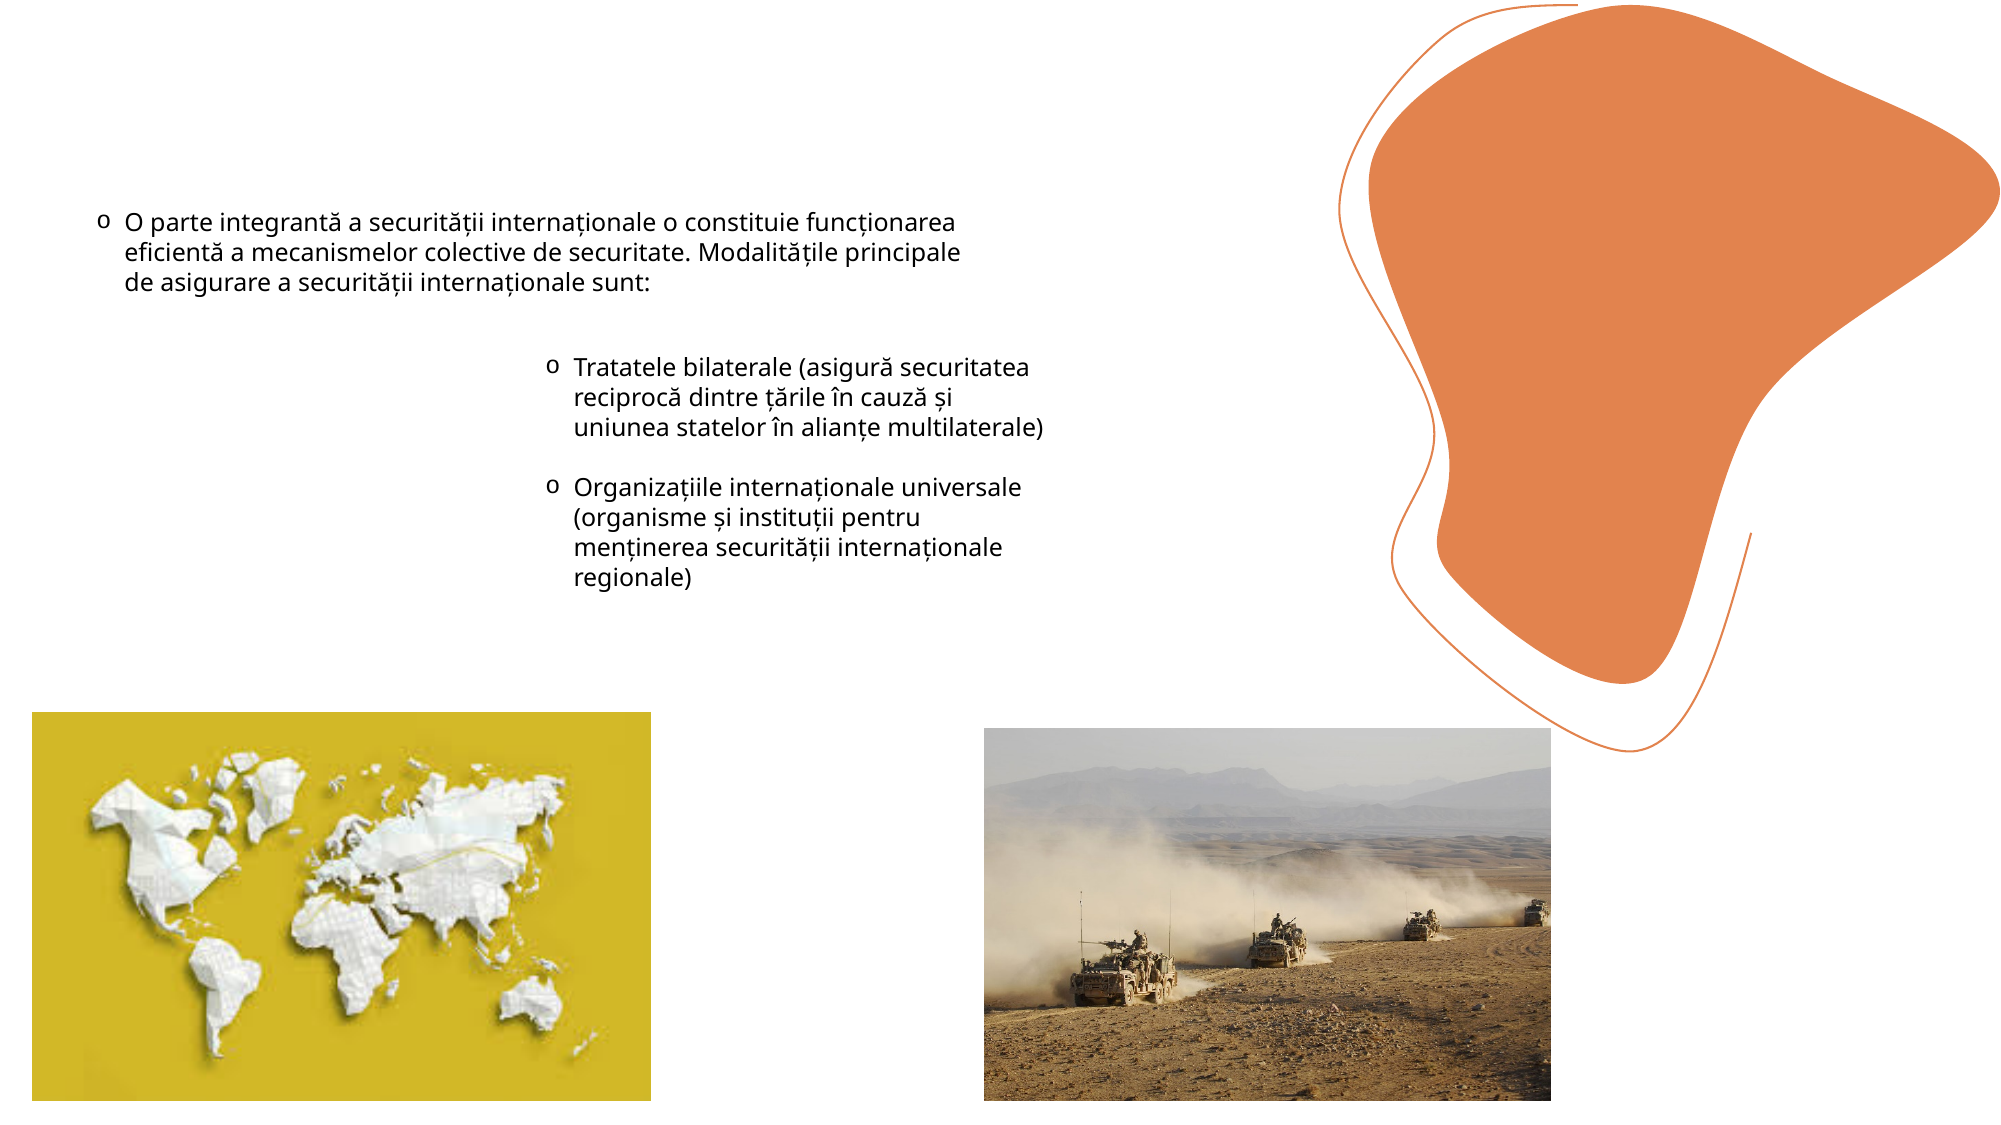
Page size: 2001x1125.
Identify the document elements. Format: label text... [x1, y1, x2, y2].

text_box O parte integrantă a securităţii internaţionale o constituie funcţionarea eficientă a mecanismelor colective de securitate. Modalităţile principale de asigurare a securităţii internaţionale sunt: [81, 199, 1011, 305]
text_box [1367, 3, 2000, 685]
text_box [1338, 4, 1753, 753]
picture [32, 712, 651, 1101]
text_box Tratatele bilaterale (asigură securitatea reciprocă dintre ţările în cauză şi uniunea statelor în alianţe multilaterale) Organizaţiile internaţionale universale (organisme şi instituţii pentru menţinerea securităţii internaţionale regionale) [530, 344, 1069, 629]
picture [984, 728, 1551, 1101]
